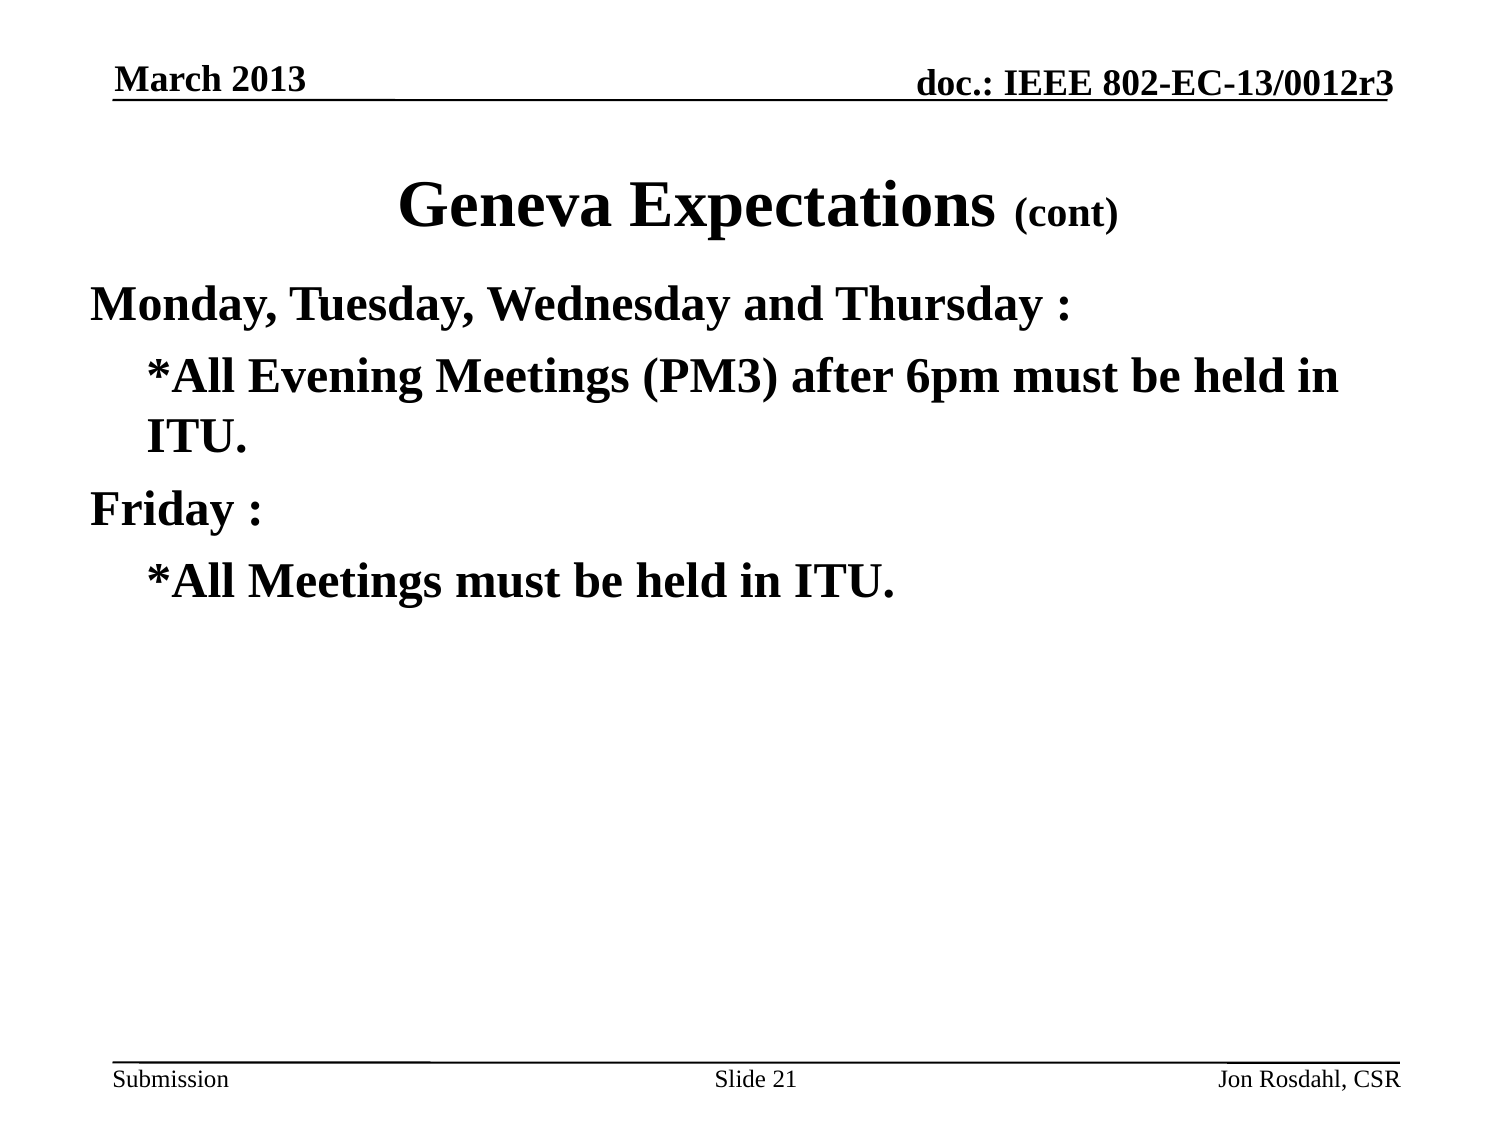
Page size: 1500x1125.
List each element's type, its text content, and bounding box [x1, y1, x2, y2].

title Geneva Expectations (cont) [112, 112, 1388, 262]
slide_number Slide 21 [712, 1061, 800, 1123]
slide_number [114, 54, 423, 100]
list Monday, Tuesday, Wednesday and Thursday : *All Evening Meetings (PM3) after 6pm must be held in ITU. Friday : *All Meetings must be held in ITU. [74, 262, 1426, 1000]
footer Jon Rosdahl, CSR [878, 1061, 1402, 1093]
